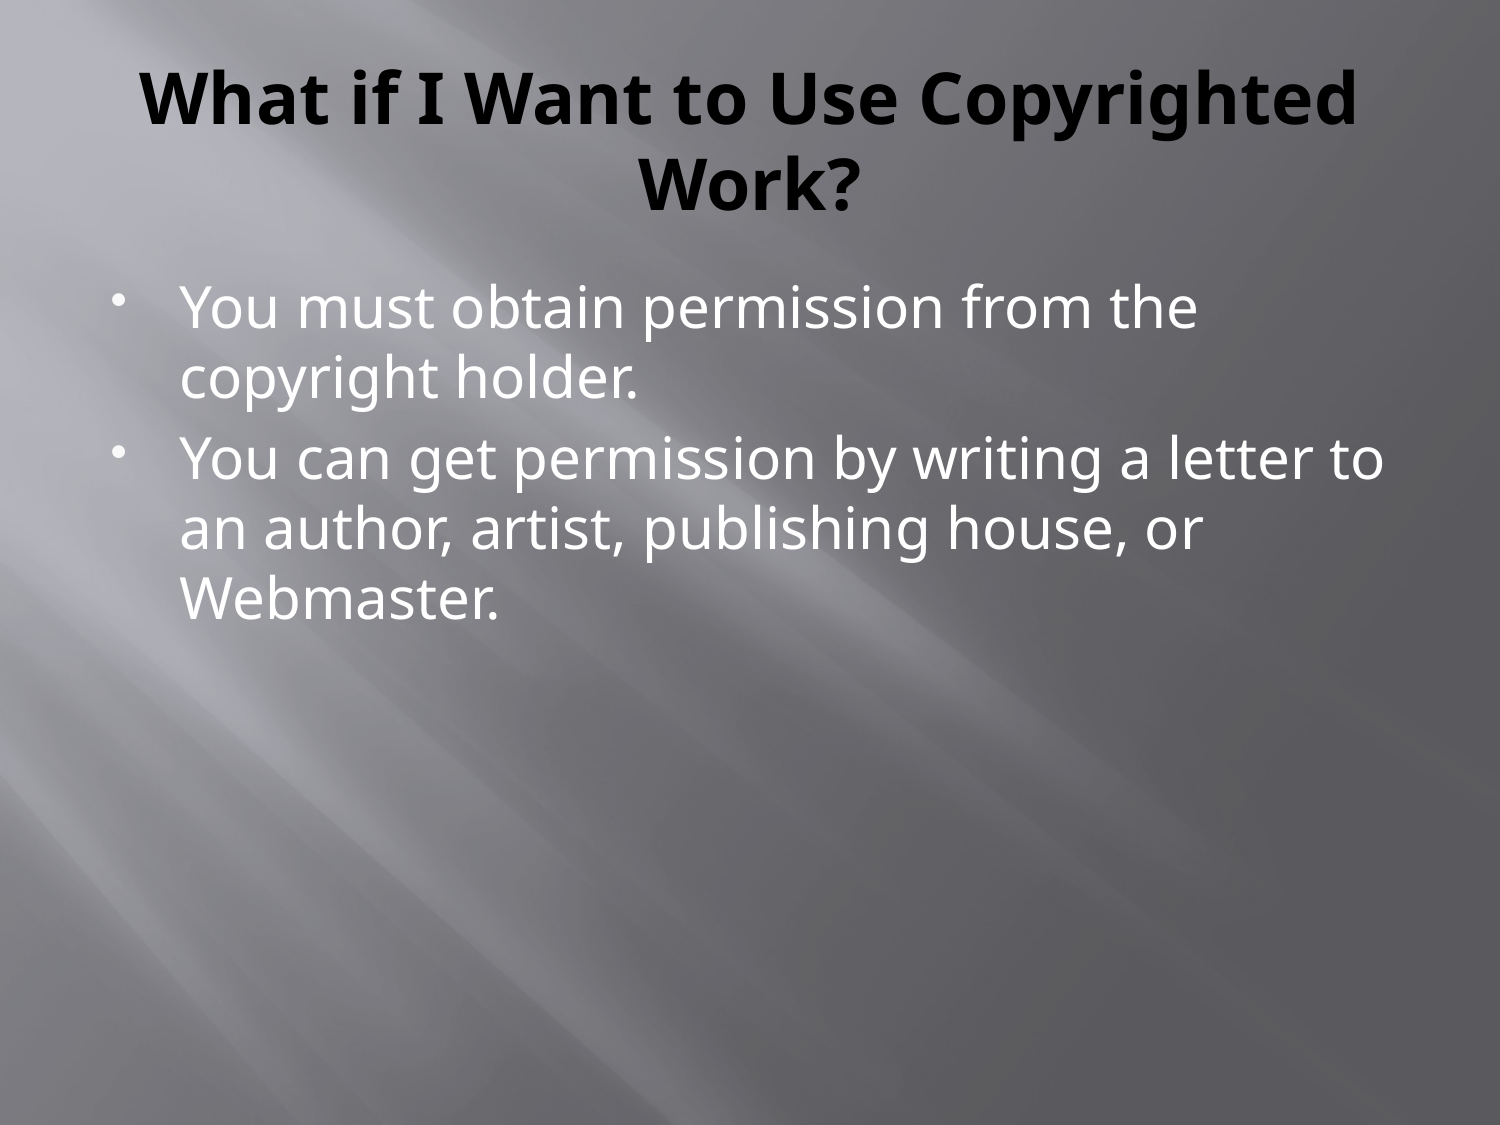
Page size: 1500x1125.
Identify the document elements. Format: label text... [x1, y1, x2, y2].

list You must obtain permission from the copyright holder. You can get permission by writing a letter to an author, artist, publishing house, or Webmaster. [75, 262, 1425, 1035]
title What if I Want to Use Copyrighted Work? [75, 45, 1425, 233]
